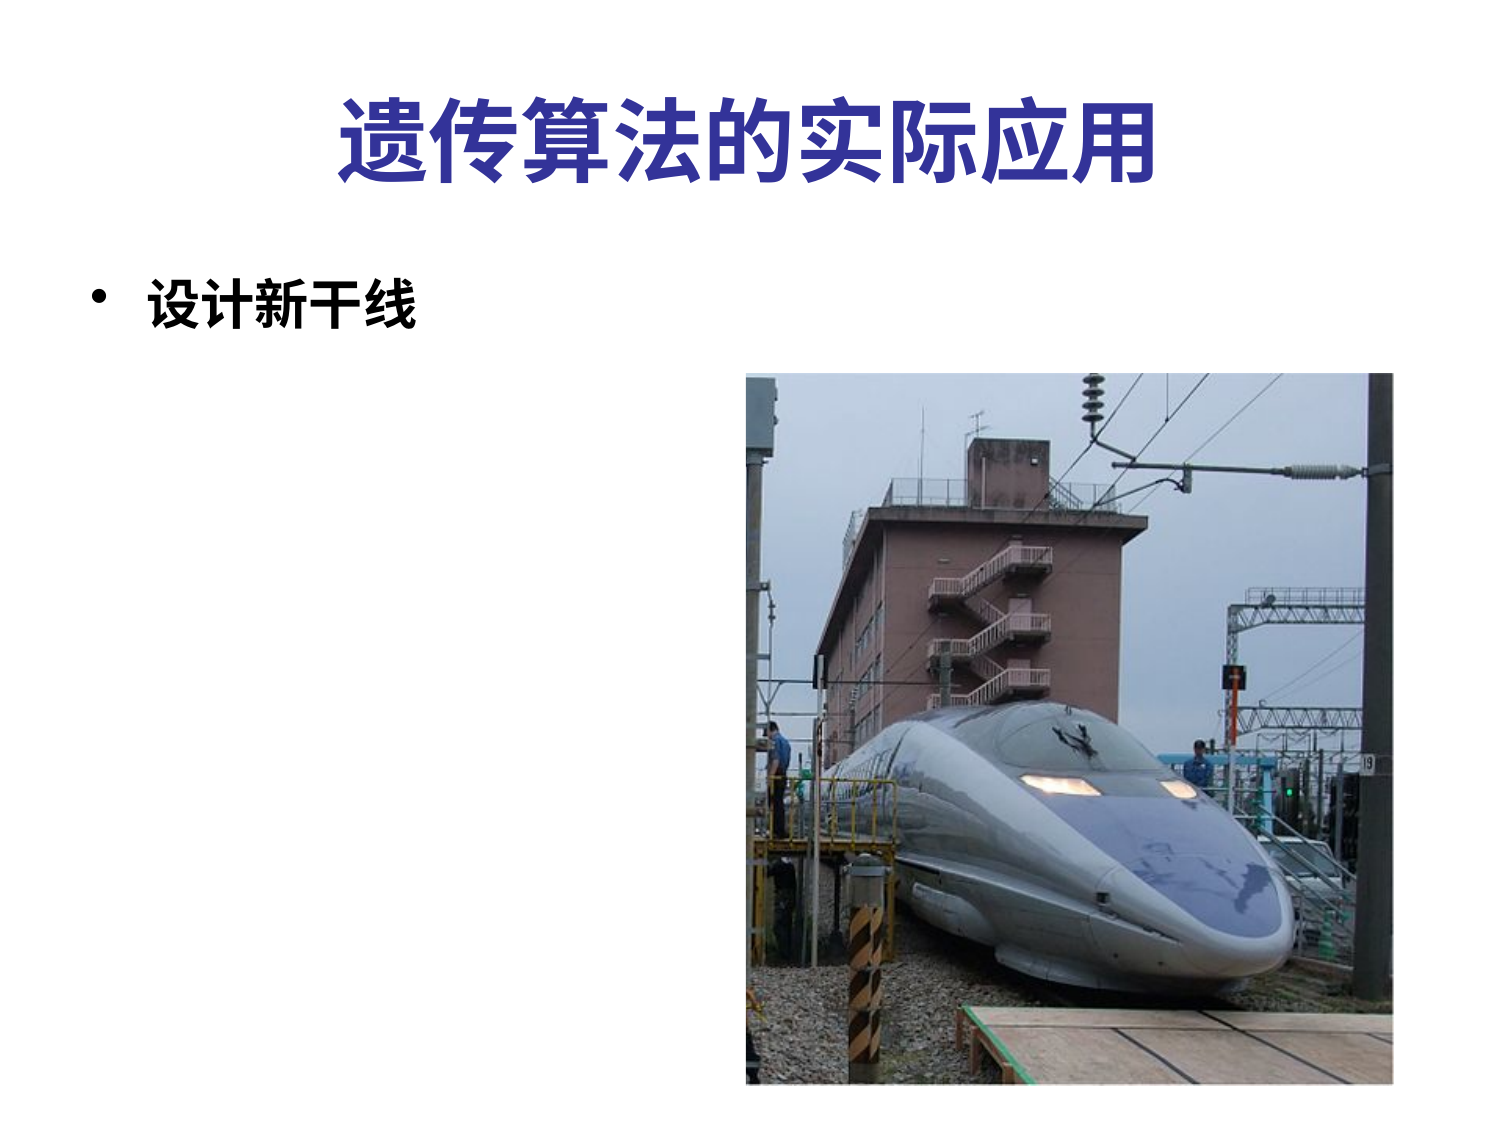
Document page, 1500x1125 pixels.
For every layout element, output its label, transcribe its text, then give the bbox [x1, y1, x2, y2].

list 设计新干线 [75, 262, 1425, 362]
picture [745, 373, 1394, 1086]
title 遗传算法的实际应用 [75, 45, 1425, 233]
